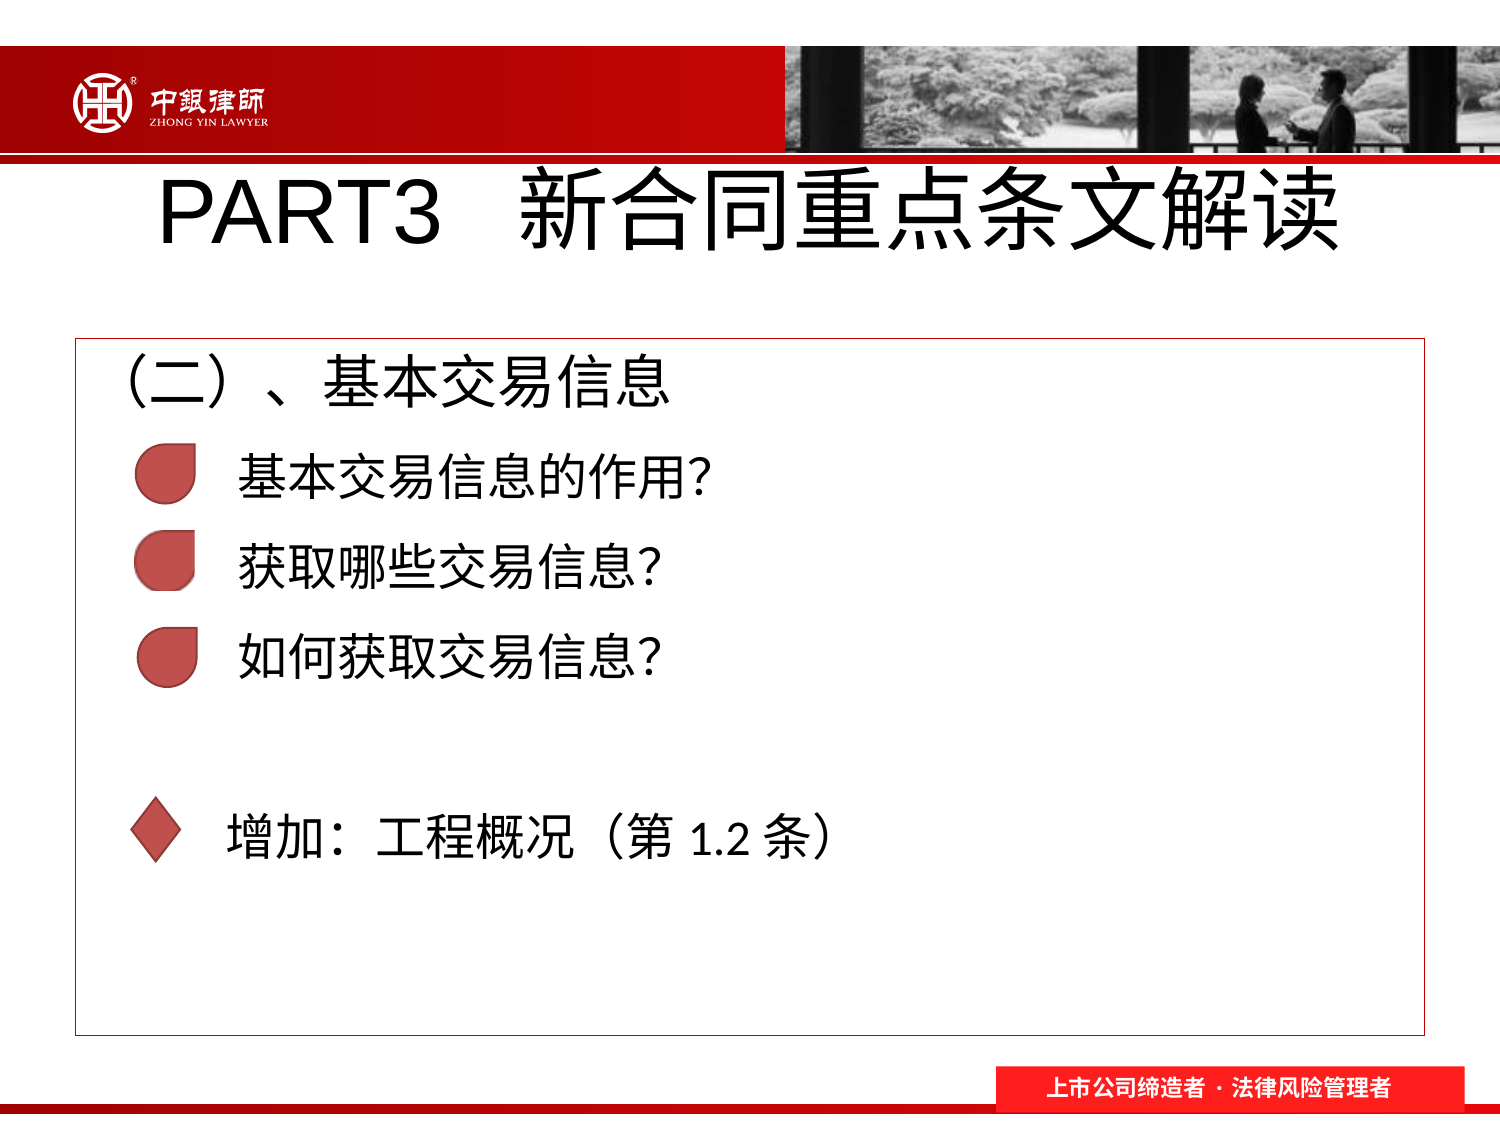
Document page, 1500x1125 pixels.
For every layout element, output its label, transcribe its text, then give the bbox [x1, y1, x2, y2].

text_box [136, 626, 198, 689]
picture [134, 530, 195, 591]
picture [73, 73, 268, 133]
text_box [130, 795, 182, 864]
text_box [134, 443, 196, 505]
list （二）、基本交易信息 基本交易信息的作用？ 获取哪些交易信息？ 如何获取交易信息？ 增加：工程概况（第1.2条） [75, 338, 1425, 1036]
text_box PART3 新合同重点条文解读 [56, 148, 1444, 265]
